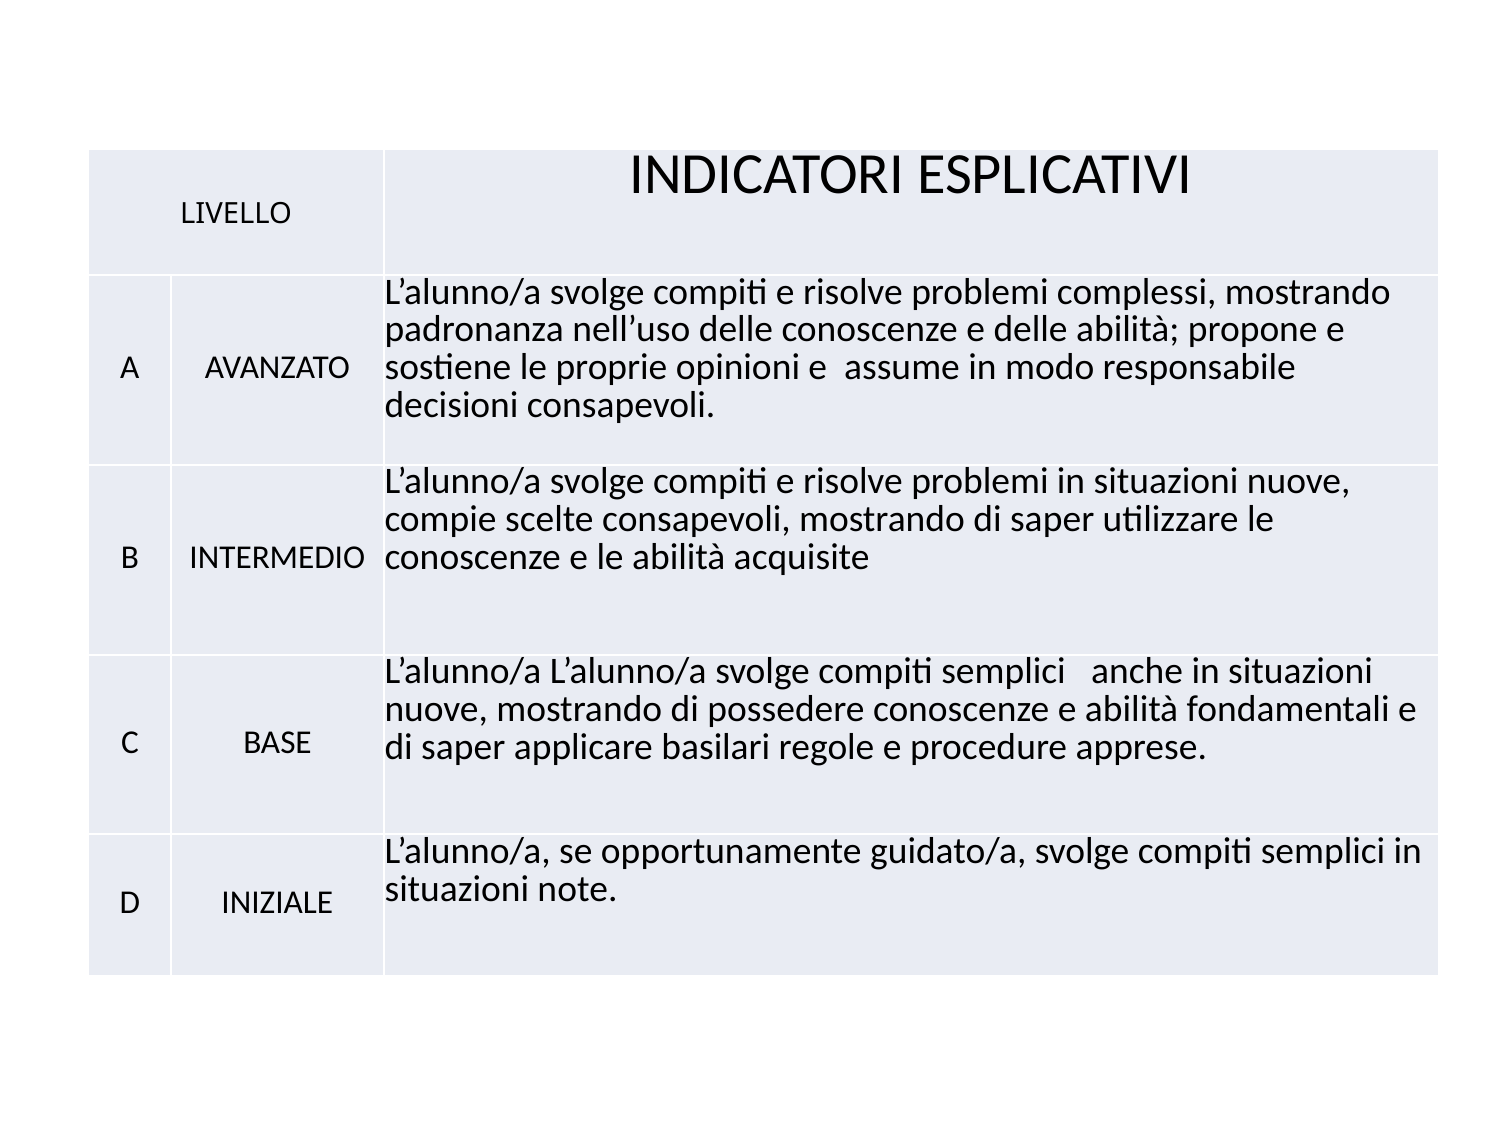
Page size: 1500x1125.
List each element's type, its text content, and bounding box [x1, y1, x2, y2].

table_cell AVANZATO [172, 276, 383, 464]
table_cell BASE [172, 656, 383, 833]
table_cell L’alunno/a, se opportunamente guidato/a, svolge compiti semplici in situazioni note. [385, 835, 1438, 975]
table_header LIVELLO [89, 150, 383, 274]
table_cell L’alunno/a svolge compiti e risolve problemi complessi, mostrando padronanza nell’uso delle conoscenze e delle abilità; propone e sostiene le proprie opinioni e assume in modo responsabile decisioni consapevoli. [385, 276, 1438, 464]
table_cell B [89, 466, 170, 654]
table_cell D [89, 835, 170, 975]
table_cell L’alunno/a svolge compiti e risolve problemi in situazioni nuove, compie scelte consapevoli, mostrando di saper utilizzare le conoscenze e le abilità acquisite [385, 466, 1438, 654]
table_cell C [89, 656, 170, 833]
table_cell INTERMEDIO [172, 466, 383, 654]
table_header INDICATORI ESPLICATIVI [385, 150, 1438, 274]
table_cell L’alunno/a L’alunno/a svolge compiti semplici anche in situazioni nuove, mostrando di possedere conoscenze e abilità fondamentali e di saper applicare basilari regole e procedure apprese. [385, 656, 1438, 833]
table_cell A [89, 276, 170, 464]
table_cell INIZIALE [172, 835, 383, 975]
